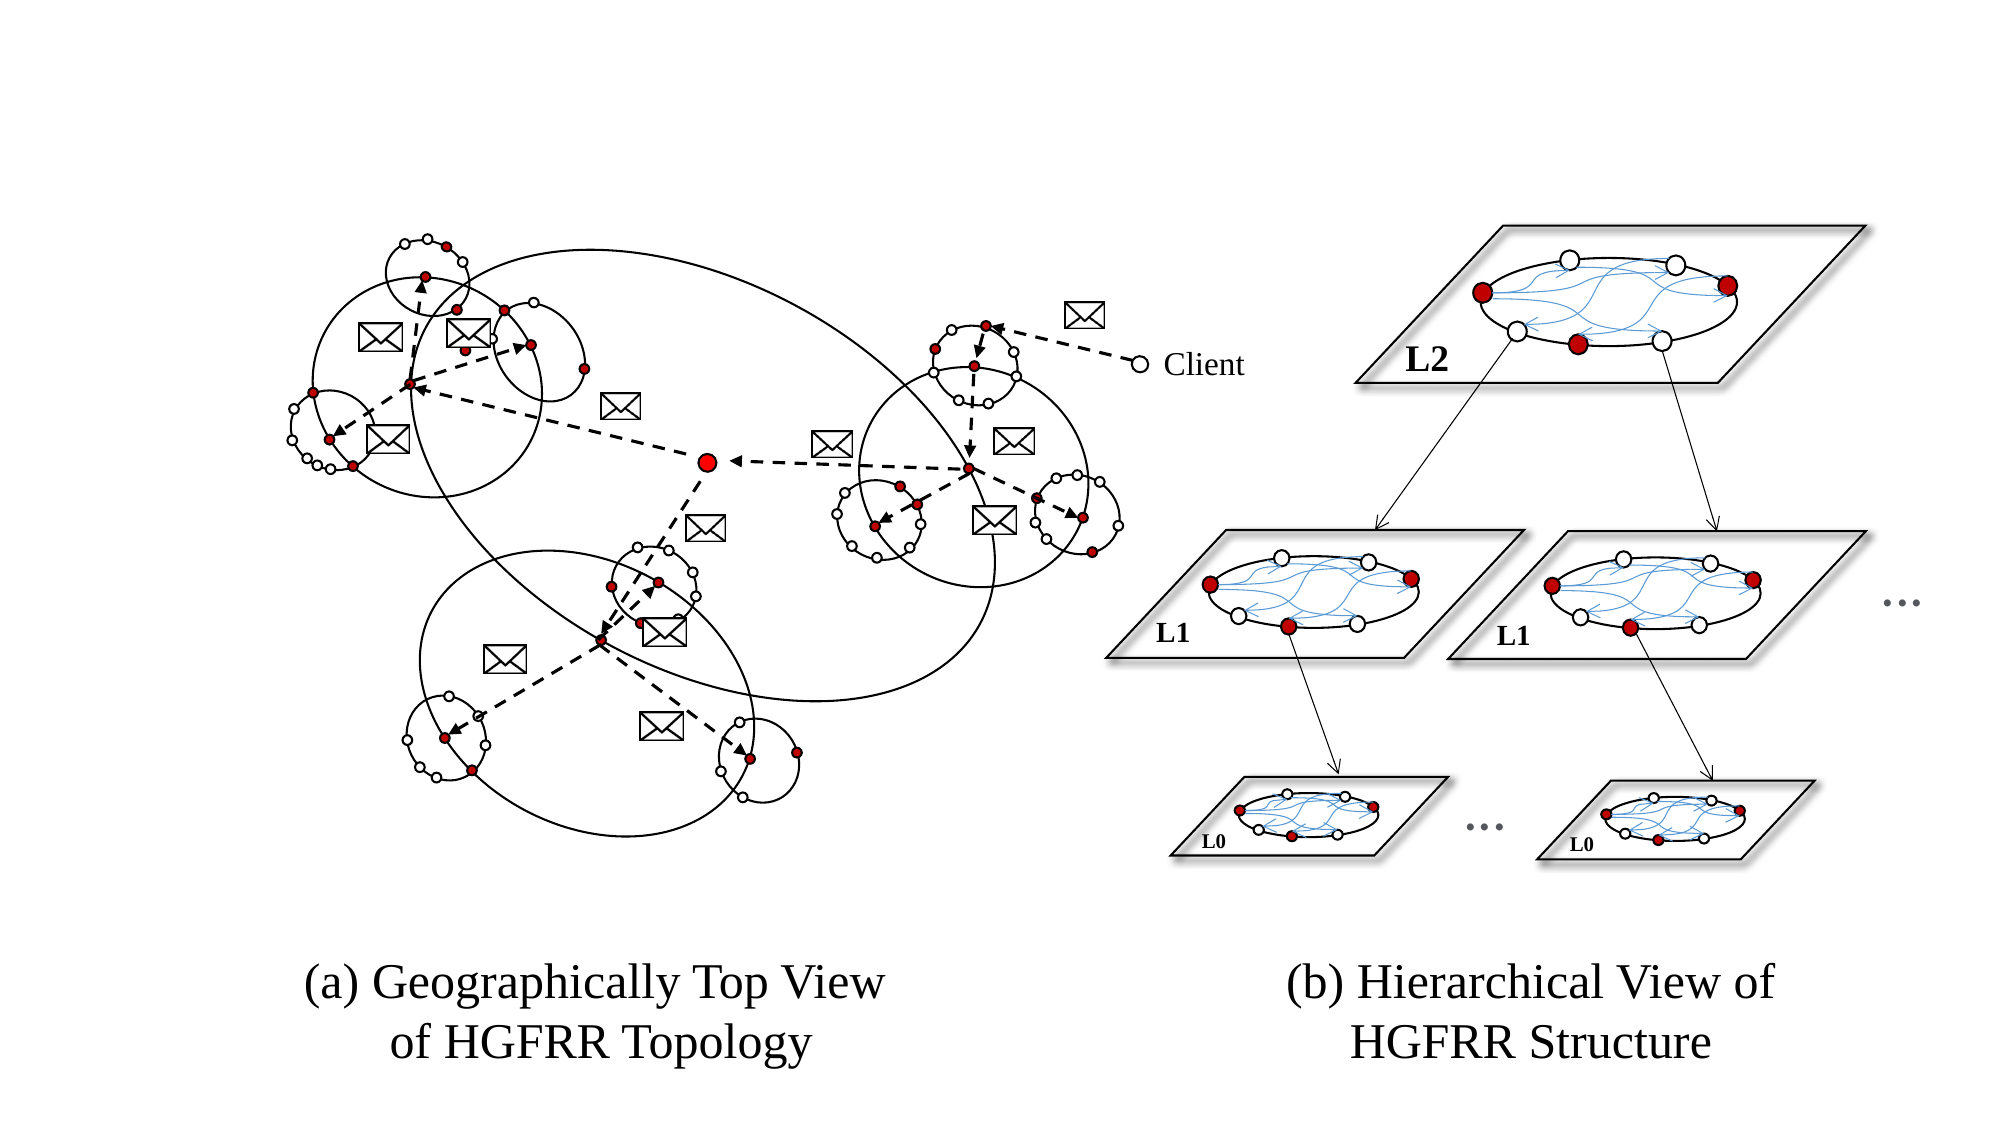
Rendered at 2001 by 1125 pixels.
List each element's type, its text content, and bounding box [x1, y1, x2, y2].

text_box [347, 460, 359, 473]
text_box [599, 644, 747, 756]
text_box [404, 378, 416, 390]
text_box [311, 281, 410, 390]
picture [1064, 301, 1106, 329]
picture [446, 318, 491, 348]
text_box [1077, 511, 1089, 524]
text_box [968, 360, 981, 373]
text_box [475, 735, 733, 838]
picture [993, 427, 1035, 455]
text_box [973, 468, 1079, 518]
text_box [903, 541, 916, 554]
picture [365, 424, 410, 454]
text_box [598, 585, 656, 640]
text_box [697, 452, 718, 473]
text_box [456, 256, 469, 268]
picture [358, 322, 403, 352]
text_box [601, 481, 701, 634]
text_box [982, 397, 995, 410]
text_box [479, 739, 492, 752]
text_box [289, 389, 371, 472]
text_box [438, 732, 451, 744]
picture [811, 430, 853, 458]
text_box [858, 373, 1090, 482]
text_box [1106, 225, 1949, 1078]
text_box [878, 473, 970, 523]
text_box [952, 394, 965, 407]
text_box [416, 381, 513, 387]
text_box [418, 549, 601, 699]
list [972, 505, 1017, 535]
text_box [980, 320, 992, 332]
text_box [491, 332, 499, 345]
text_box [311, 459, 324, 472]
text_box [846, 540, 858, 553]
text_box [791, 746, 803, 759]
text_box [595, 635, 608, 644]
text_box [419, 270, 432, 283]
text_box [430, 771, 443, 784]
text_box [729, 460, 961, 470]
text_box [990, 325, 1106, 361]
text_box [736, 791, 749, 804]
text_box [932, 324, 1019, 407]
text_box [715, 765, 727, 778]
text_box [332, 384, 411, 437]
text_box [717, 717, 801, 804]
text_box [1040, 533, 1053, 546]
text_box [413, 387, 687, 454]
text_box [578, 362, 591, 375]
text_box [493, 301, 587, 387]
text_box [384, 239, 471, 318]
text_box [976, 333, 984, 358]
text_box [687, 613, 728, 644]
text_box [607, 640, 642, 644]
text_box [1010, 370, 1023, 383]
text_box [831, 508, 843, 520]
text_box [969, 373, 974, 458]
text_box [357, 390, 524, 499]
text_box (a) Geographically Top View of HGFRR Topology [24, 940, 1106, 1076]
text_box [945, 324, 958, 336]
text_box [413, 761, 426, 774]
text_box [927, 366, 940, 379]
text_box [440, 241, 453, 253]
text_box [448, 644, 599, 735]
text_box [421, 233, 434, 246]
text_box [324, 463, 337, 476]
picture [483, 644, 527, 674]
text_box [914, 523, 927, 531]
text_box [899, 474, 1063, 589]
text_box [747, 682, 755, 718]
text_box [1086, 546, 1099, 559]
text_box [288, 402, 300, 415]
text_box [405, 694, 487, 782]
text_box [398, 238, 411, 250]
text_box [1079, 469, 1084, 481]
text_box [1029, 518, 1042, 529]
text_box [323, 433, 336, 446]
text_box [307, 386, 320, 399]
text_box [444, 248, 994, 703]
text_box [423, 287, 500, 345]
text_box [870, 551, 883, 564]
text_box [527, 296, 540, 309]
text_box [401, 734, 414, 747]
text_box [869, 520, 882, 533]
text_box [962, 462, 975, 474]
picture [685, 514, 726, 542]
text_box [443, 690, 448, 703]
picture [642, 617, 687, 647]
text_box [413, 345, 527, 381]
text_box [498, 304, 511, 317]
text_box [525, 339, 537, 352]
text_box [466, 764, 478, 777]
picture [639, 711, 684, 741]
text_box [286, 434, 299, 447]
text_box [836, 479, 923, 561]
text_box [838, 486, 851, 499]
text_box [744, 752, 757, 765]
text_box [301, 452, 314, 465]
picture [600, 392, 641, 420]
text_box [450, 303, 463, 316]
text_box [929, 342, 942, 355]
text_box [410, 280, 423, 380]
text_box [1038, 474, 1106, 556]
text_box [1093, 475, 1106, 488]
